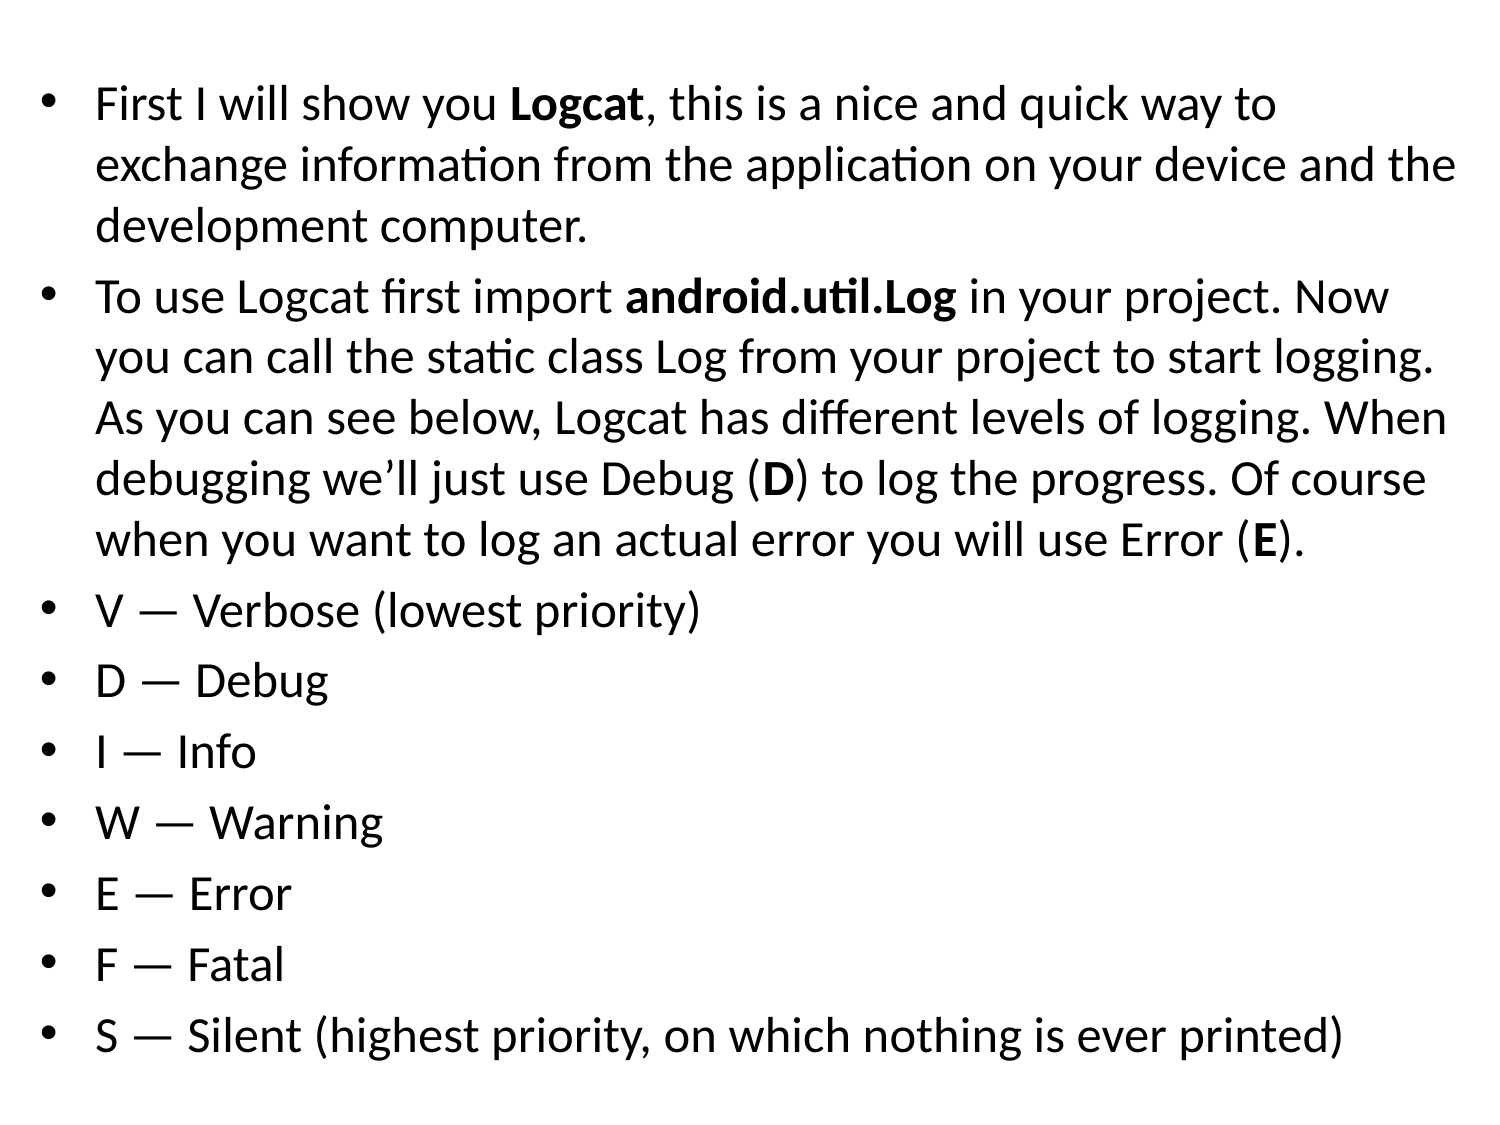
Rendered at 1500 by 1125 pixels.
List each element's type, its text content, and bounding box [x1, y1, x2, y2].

list First I will show you Logcat, this is a nice and quick way to exchange information from the application on your device and the development computer. To use Logcat first import android.util.Log in your project. Now you can call the static class Log from your project to start logging. As you can see below, Logcat has different levels of logging. When debugging we’ll just use Debug (D) to log the progress. Of course when you want to log an actual error you will use Error (E). V — Verbose (lowest priority) D — Debug I — Info W — Warning E — Error F — Fatal S — Silent (highest priority, on which nothing is ever printed) [24, 62, 1475, 1088]
